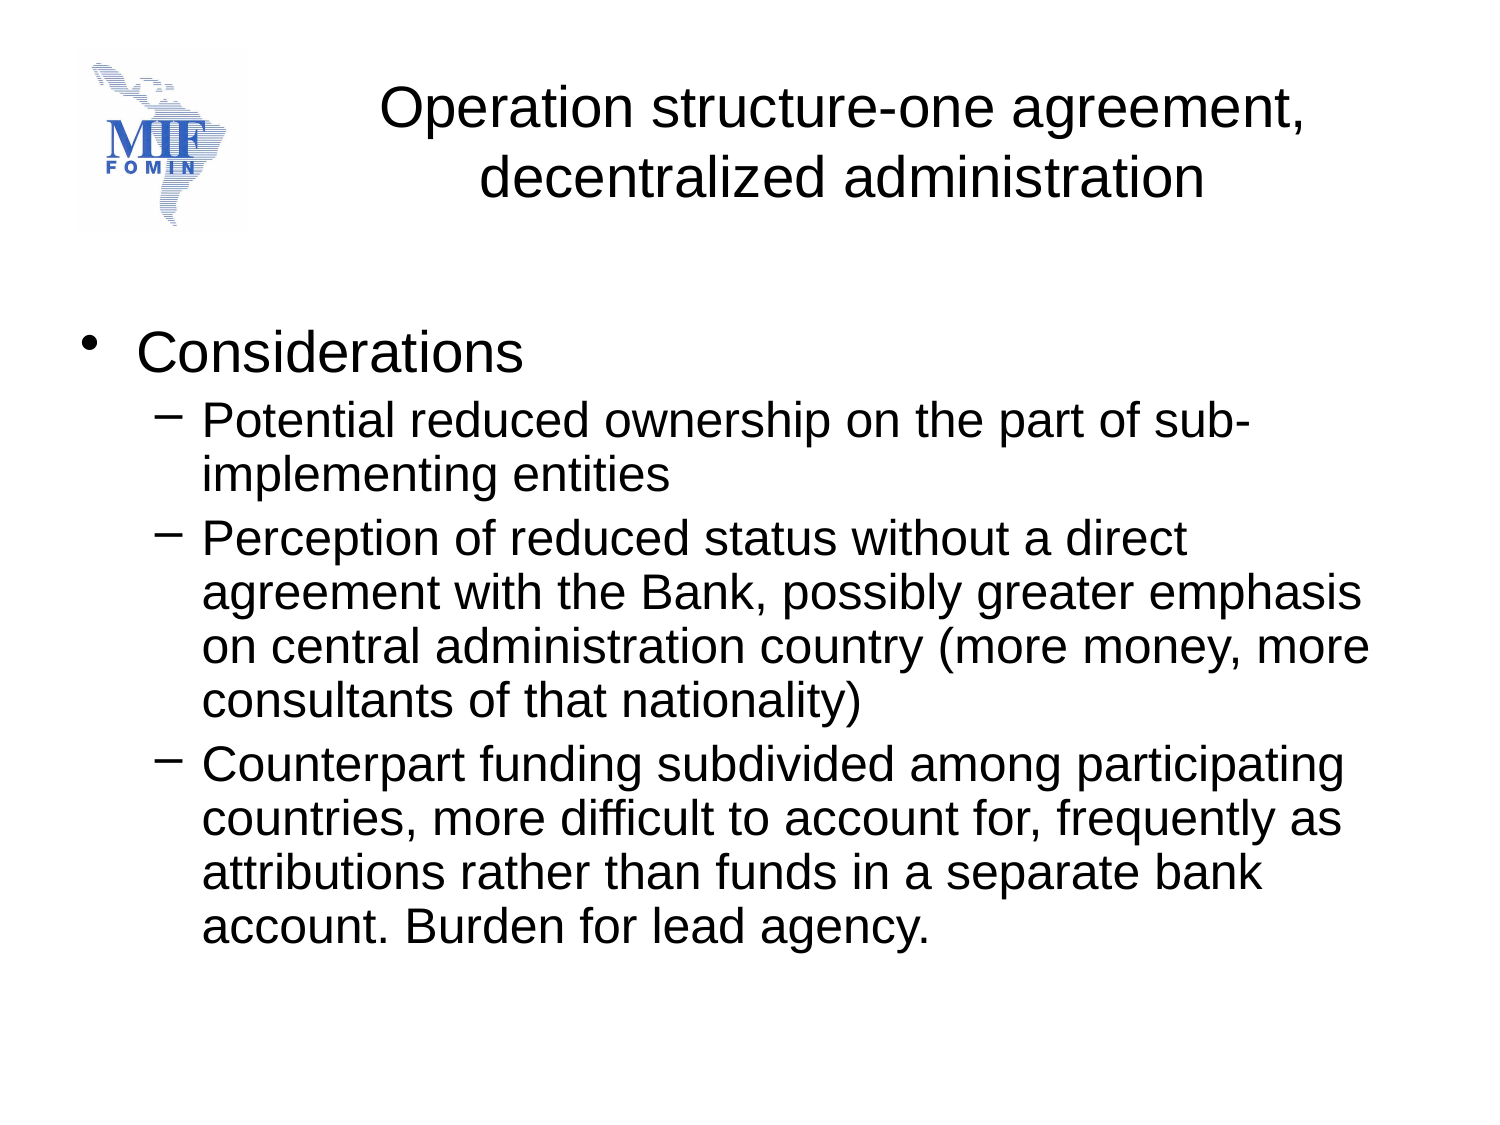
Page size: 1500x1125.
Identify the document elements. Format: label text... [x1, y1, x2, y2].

title Operation structure-one agreement, decentralized administration [262, 44, 1426, 233]
picture [75, 49, 247, 232]
list Considerations Potential reduced ownership on the part of sub-implementing entities Perception of reduced status without a direct agreement with the Bank, possibly greater emphasis on central administration country (more money, more consultants of that nationality) Counterpart funding subdivided among participating countries, more difficult to account for, frequently as attributions rather than funds in a separate bank account. Burden for lead agency. [64, 314, 1426, 1006]
